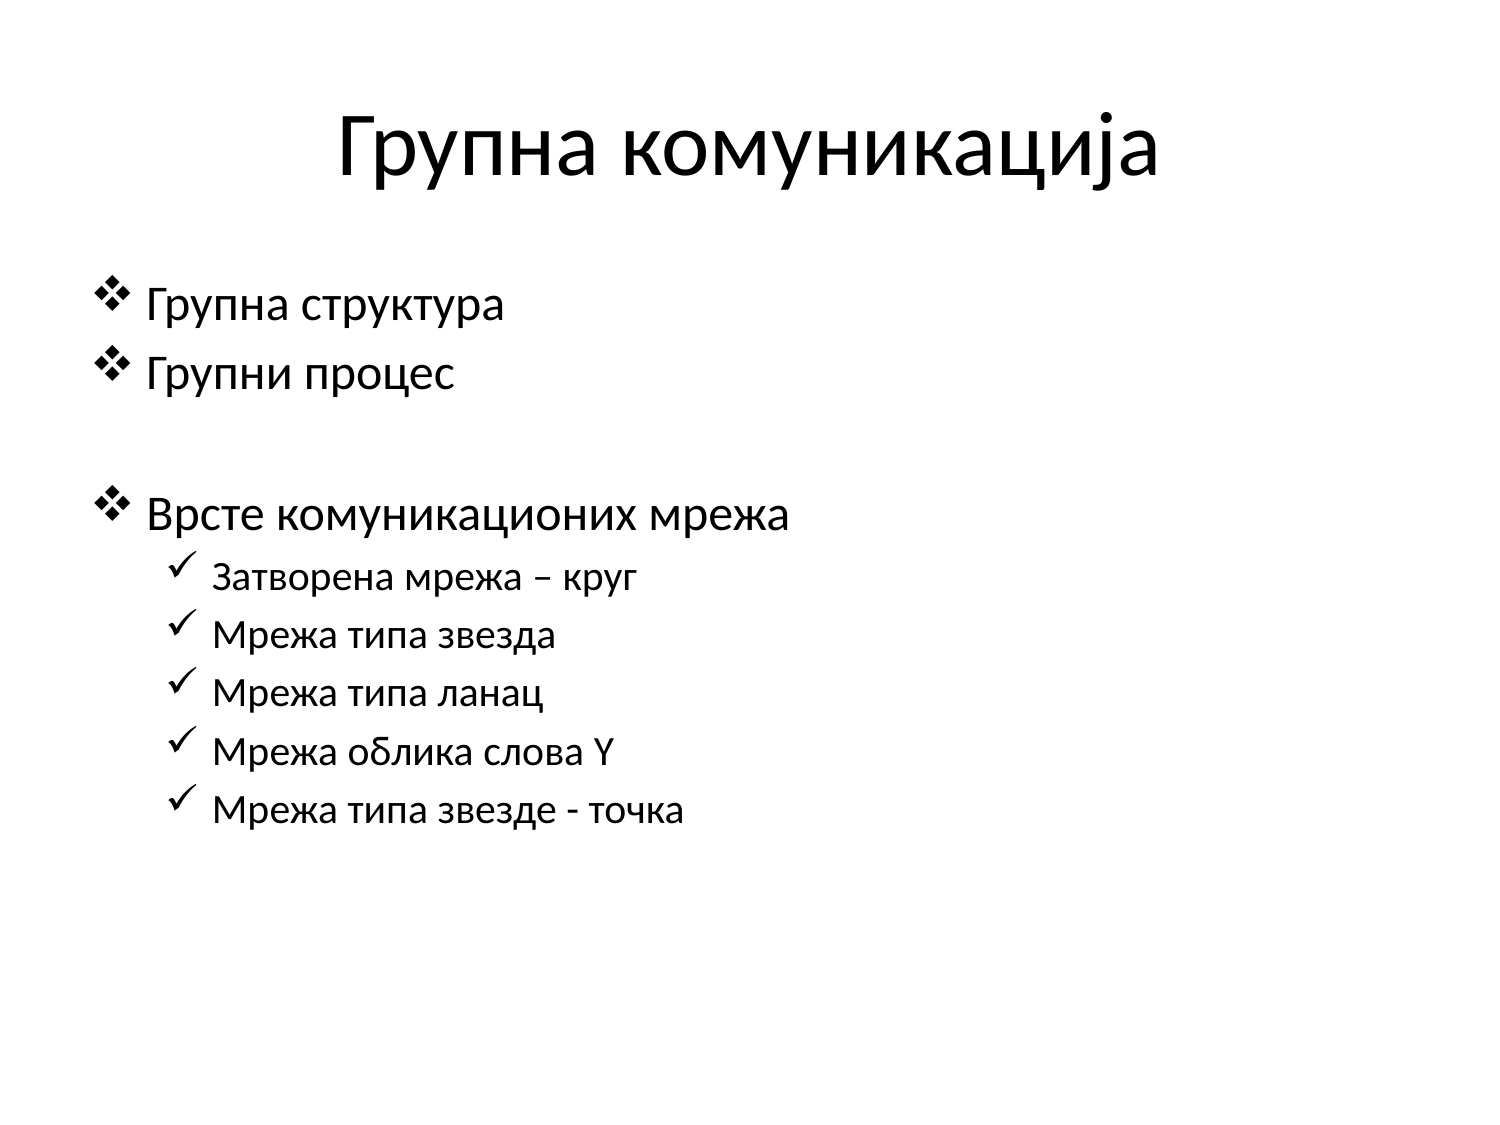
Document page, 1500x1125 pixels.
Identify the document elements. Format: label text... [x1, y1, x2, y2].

list Групна структура Групни процес Врсте комуникационих мрежа Затворена мрежа – круг Мрежа типа звезда Мрежа типа ланац Мрежа облика слова Y Мрежа типа звезде - точка [75, 262, 1425, 1005]
title Групна комуникација [75, 45, 1425, 233]
